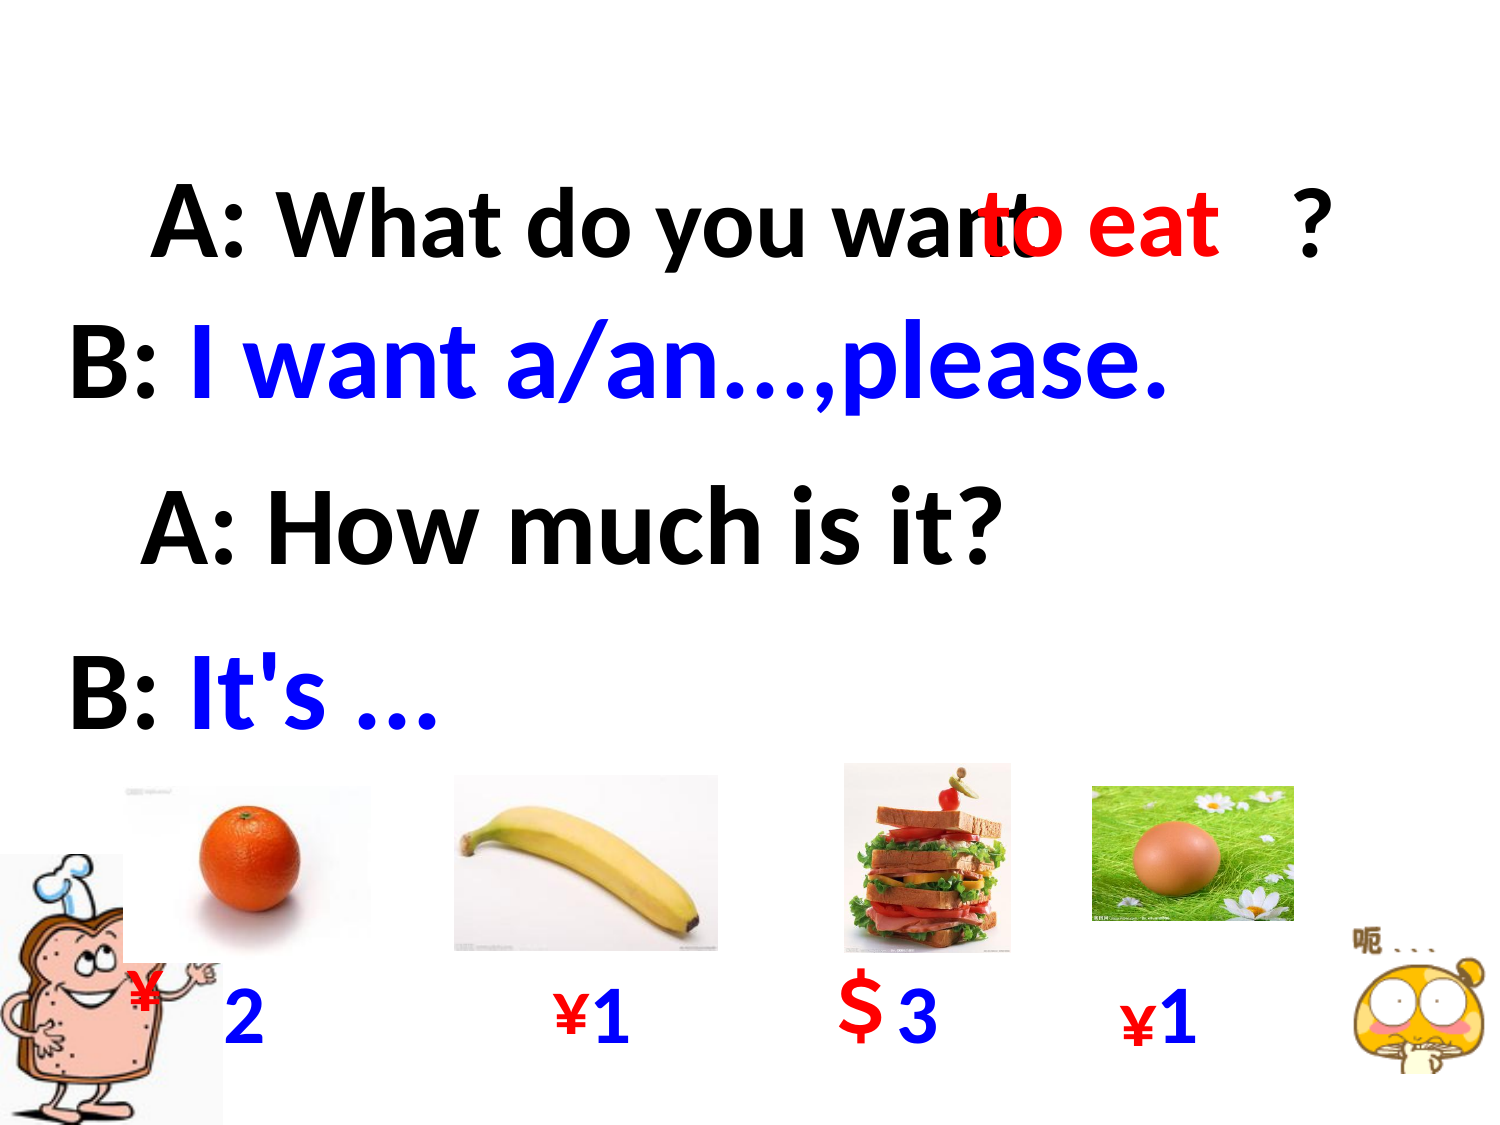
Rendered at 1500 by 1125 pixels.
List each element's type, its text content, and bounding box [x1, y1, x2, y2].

text_box to eat [962, 149, 1236, 284]
text_box ¥ [537, 960, 575, 1057]
picture [1092, 786, 1294, 922]
text_box B: It's ... [53, 609, 583, 895]
text_box ＄ [809, 952, 882, 1057]
text_box A: What do you want ? [136, 137, 1352, 287]
text_box 1 [1141, 952, 1214, 1068]
picture [1340, 916, 1498, 1074]
text_box ¥ [1104, 964, 1152, 1069]
picture [0, 786, 372, 1125]
text_box 1 [575, 960, 647, 1068]
text_box A: How much is it? [125, 444, 1023, 594]
picture [844, 763, 1011, 953]
text_box 2 [228, 971, 281, 1068]
text_box 3 [882, 960, 954, 1068]
text_box B: I want a/an...,please. [53, 279, 1315, 564]
picture [454, 774, 718, 951]
